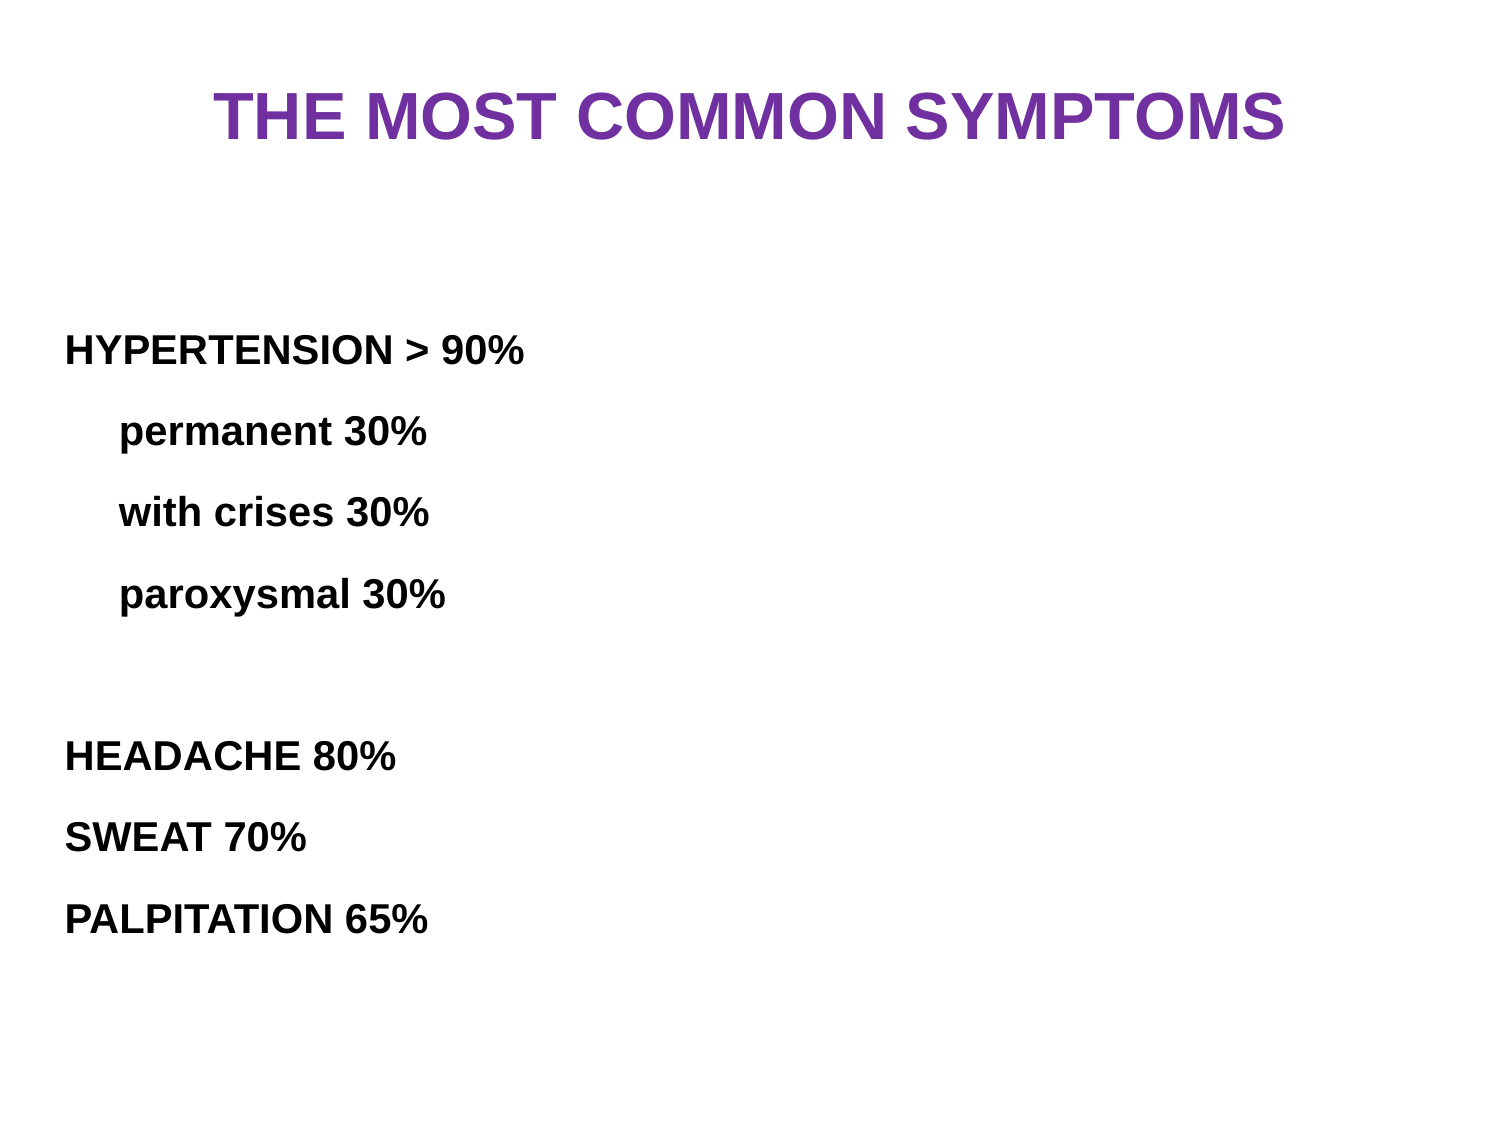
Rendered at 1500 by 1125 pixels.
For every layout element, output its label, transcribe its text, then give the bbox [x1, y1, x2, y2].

text_box HYPERTENSION > 90% permanent 30% with crises 30% paroxysmal 30% HEADACHE 80% SWEAT 70% PALPITATION 65% [64, 230, 1412, 942]
text_box THE MOST COMMON SYMPTOMS [0, 0, 1500, 154]
